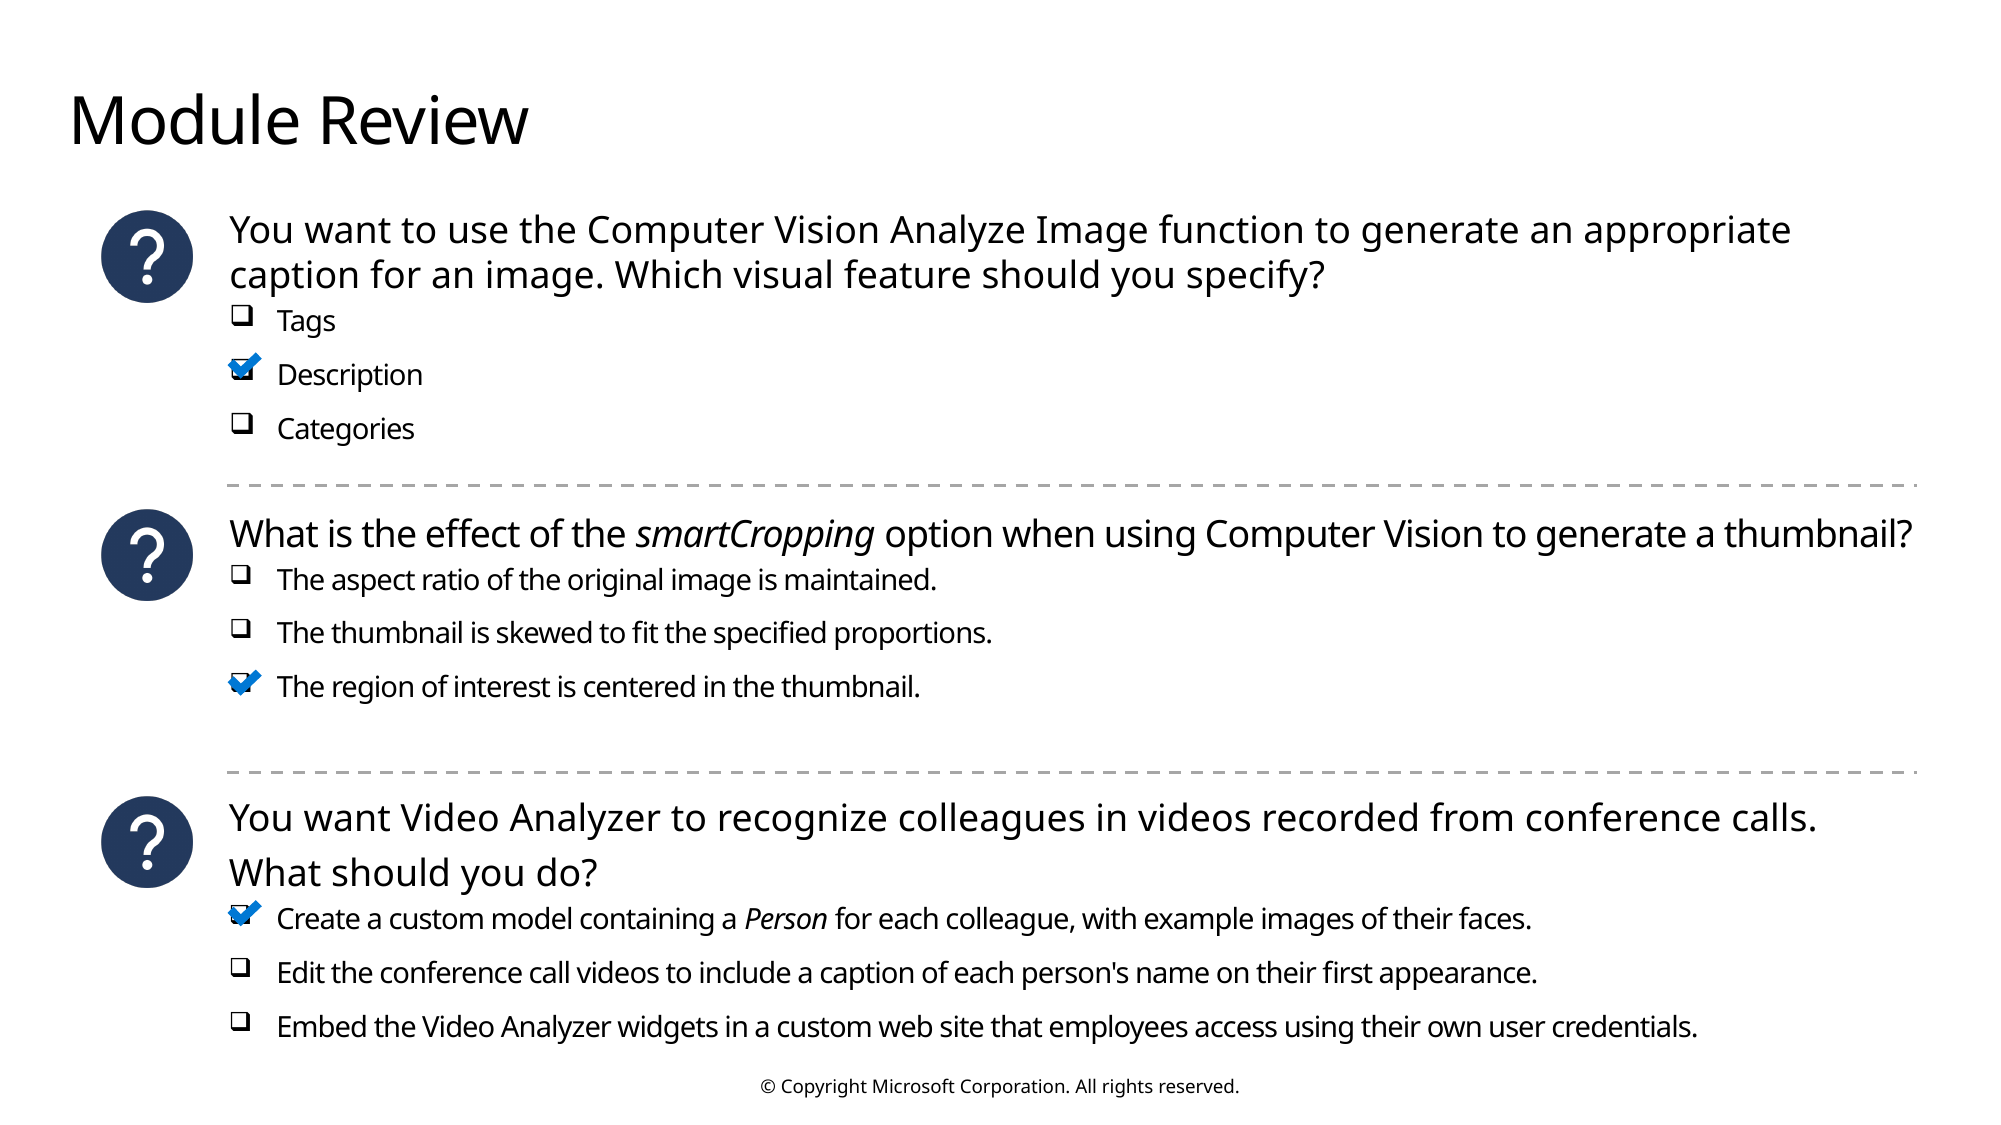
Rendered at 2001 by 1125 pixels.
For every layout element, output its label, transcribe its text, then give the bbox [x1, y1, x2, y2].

picture [88, 198, 205, 315]
text_box You want Video Analyzer to recognize colleagues in videos recorded from conference calls. What should you do? Create a custom model containing a Person for each colleague, with example images of their faces. Edit the conference call videos to include a caption of each person's name on their first appearance. Embed the Video Analyzer widgets in a custom web site that employees access using their own user credentials. [228, 804, 1933, 1041]
text_box What is the effect of the smartCropping option when using Computer Vision to generate a thumbnail? The aspect ratio of the original image is maintained. The thumbnail is skewed to fit the specified proportions. The region of interest is centered in the thumbnail. [214, 502, 1957, 753]
title Module Review [68, 72, 1930, 184]
text_box [231, 903, 259, 923]
picture [88, 497, 205, 614]
text_box [231, 673, 259, 693]
text_box You want to use the Computer Vision Analyze Image function to generate an appropriate caption for an image. Which visual feature should you specify? Tags Description Categories [214, 198, 1946, 468]
text_box [231, 356, 259, 376]
picture [88, 784, 205, 900]
